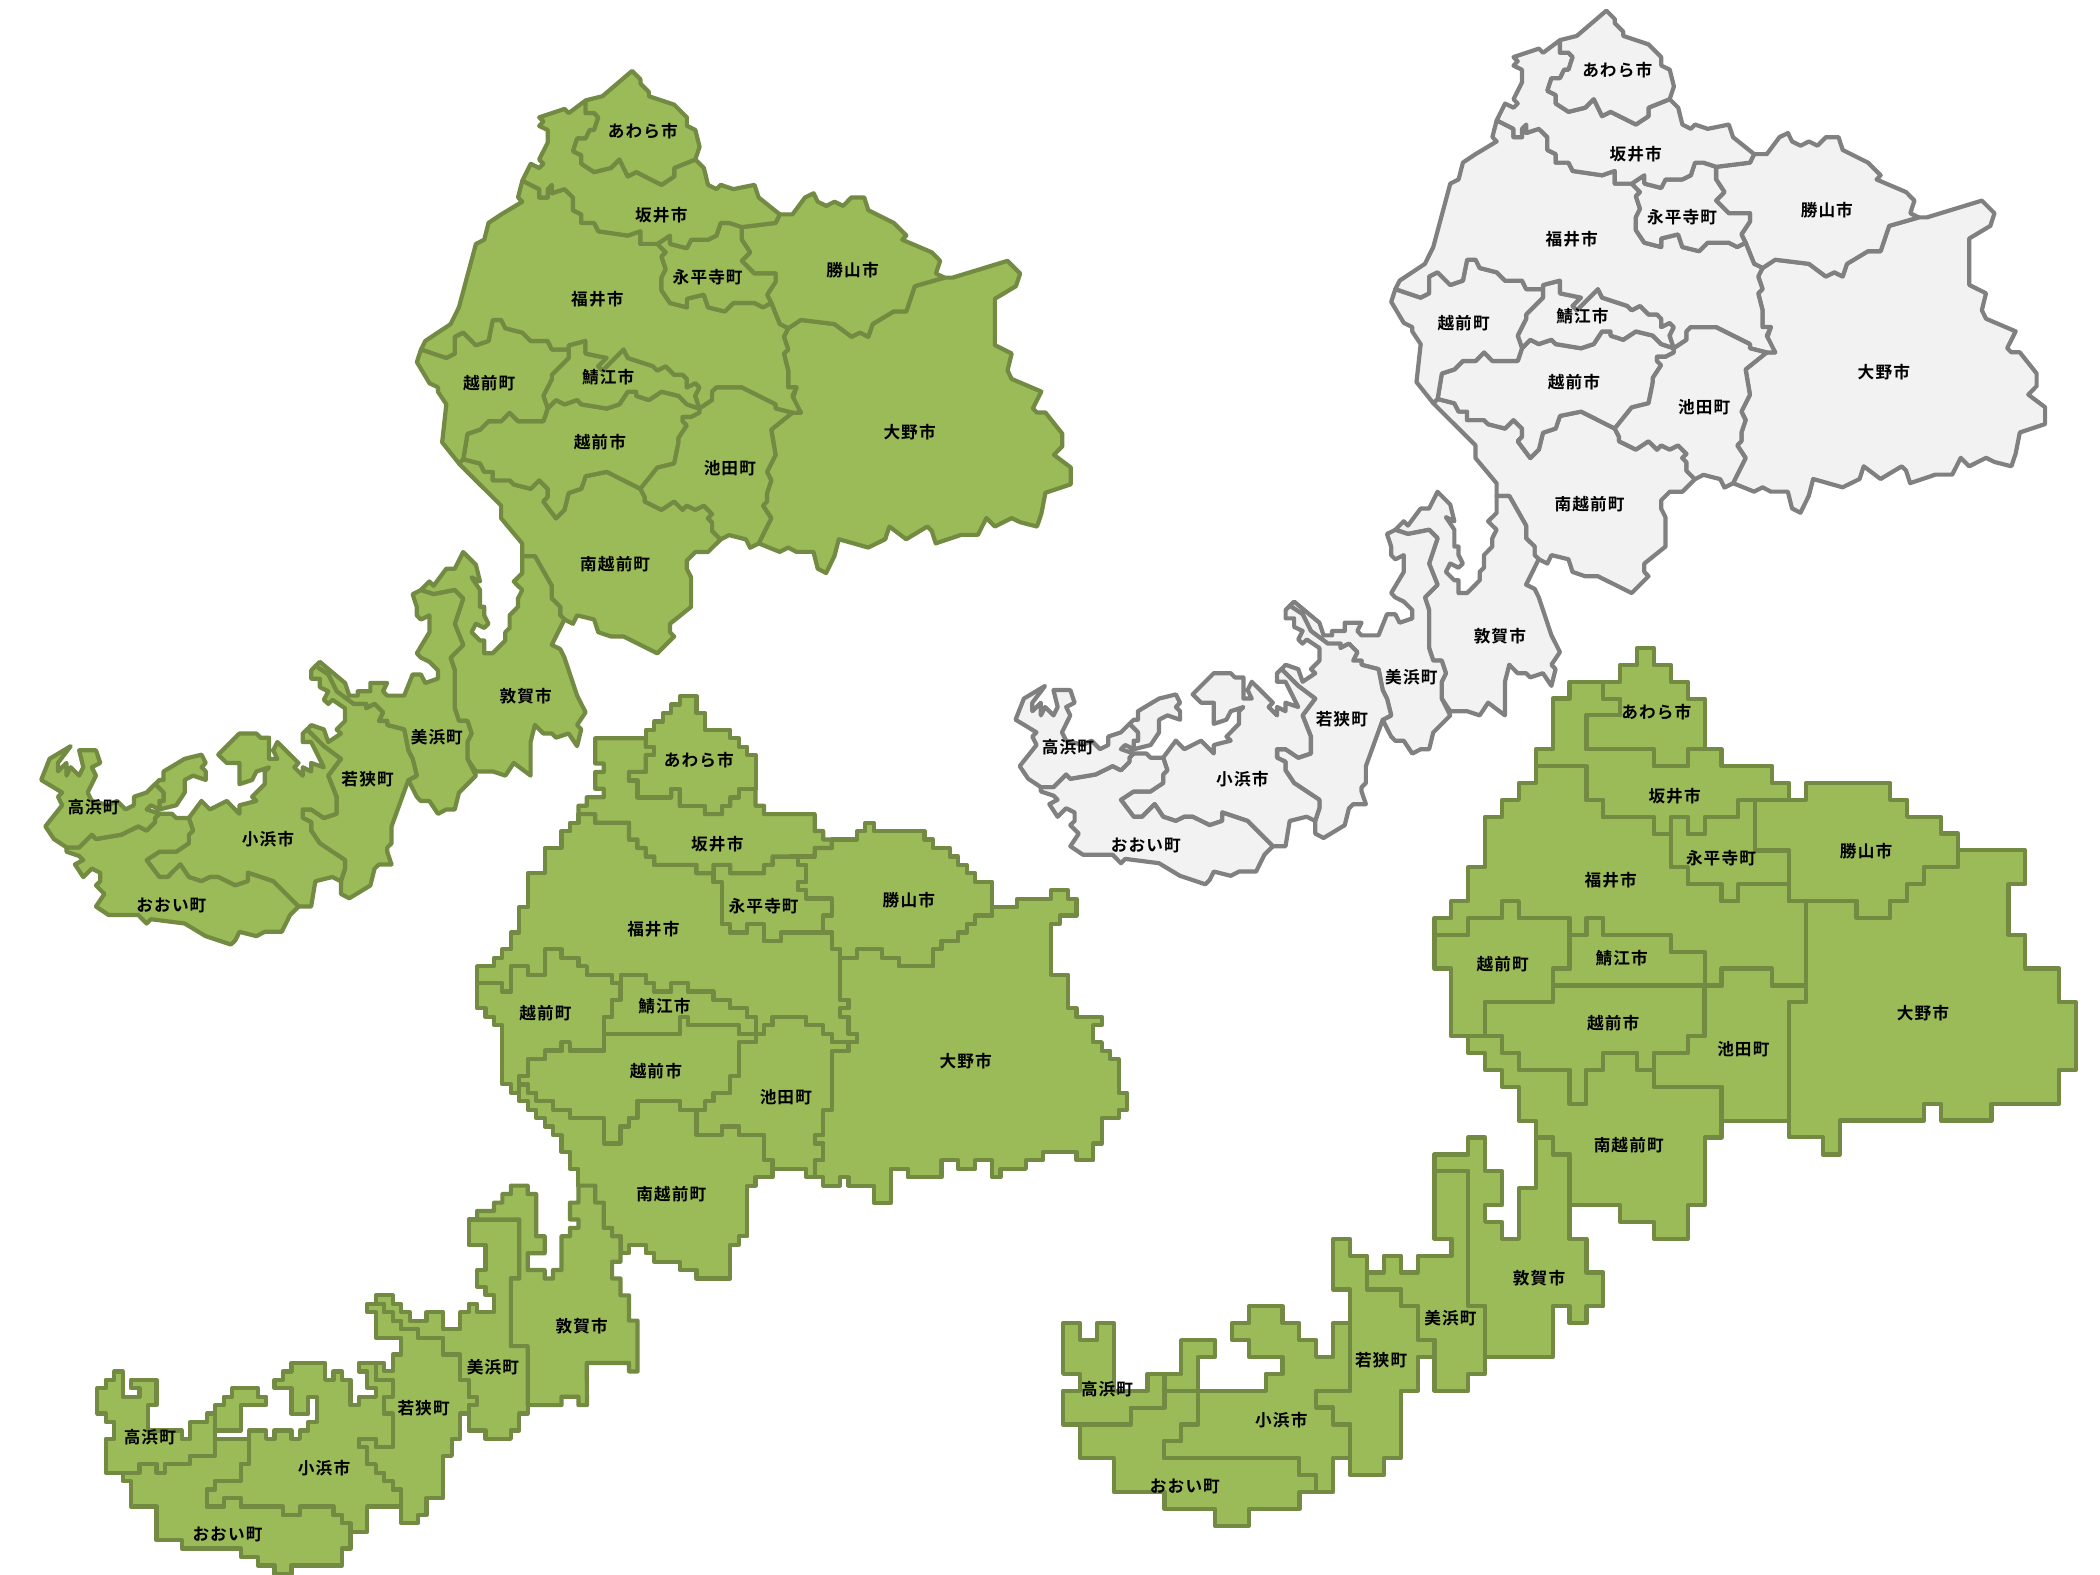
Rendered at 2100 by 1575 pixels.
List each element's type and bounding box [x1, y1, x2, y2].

text_box [1064, 694, 1966, 1505]
text_box [40, 70, 1010, 945]
text_box [107, 742, 1008, 1553]
text_box [1062, 647, 2077, 1526]
text_box [1015, 10, 2046, 694]
text_box [51, 112, 952, 924]
text_box [1025, 52, 1927, 863]
text_box [97, 695, 1128, 1575]
